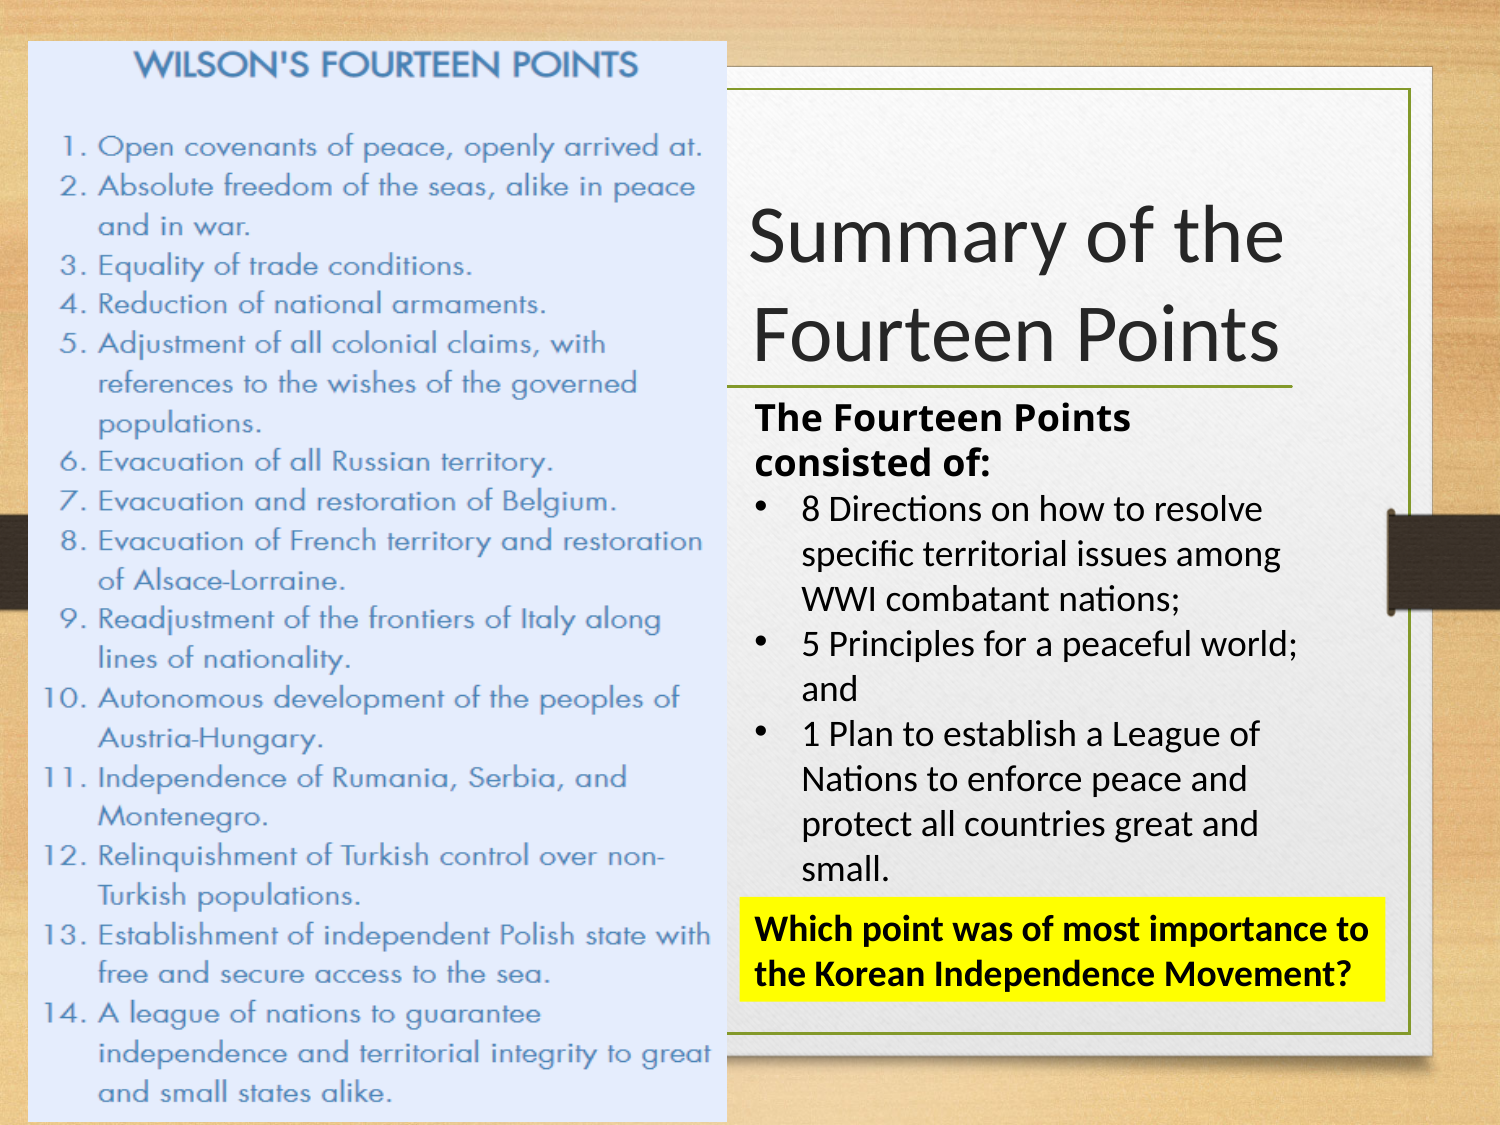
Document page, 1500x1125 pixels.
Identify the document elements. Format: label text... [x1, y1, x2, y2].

title Summary of the Fourteen Points [727, 172, 1308, 387]
text_box The Fourteen Points consisted of: 8 Directions on how to resolve specific territorial issues among WWI combatant nations; 5 Principles for a peaceful world; and 1 Plan to establish a League of Nations to enforce peace and protect all countries great and small. [739, 386, 1333, 896]
text_box Which point was of most importance to the Korean Independence Movement? [739, 896, 1386, 1002]
picture [0, 0, 1500, 1125]
